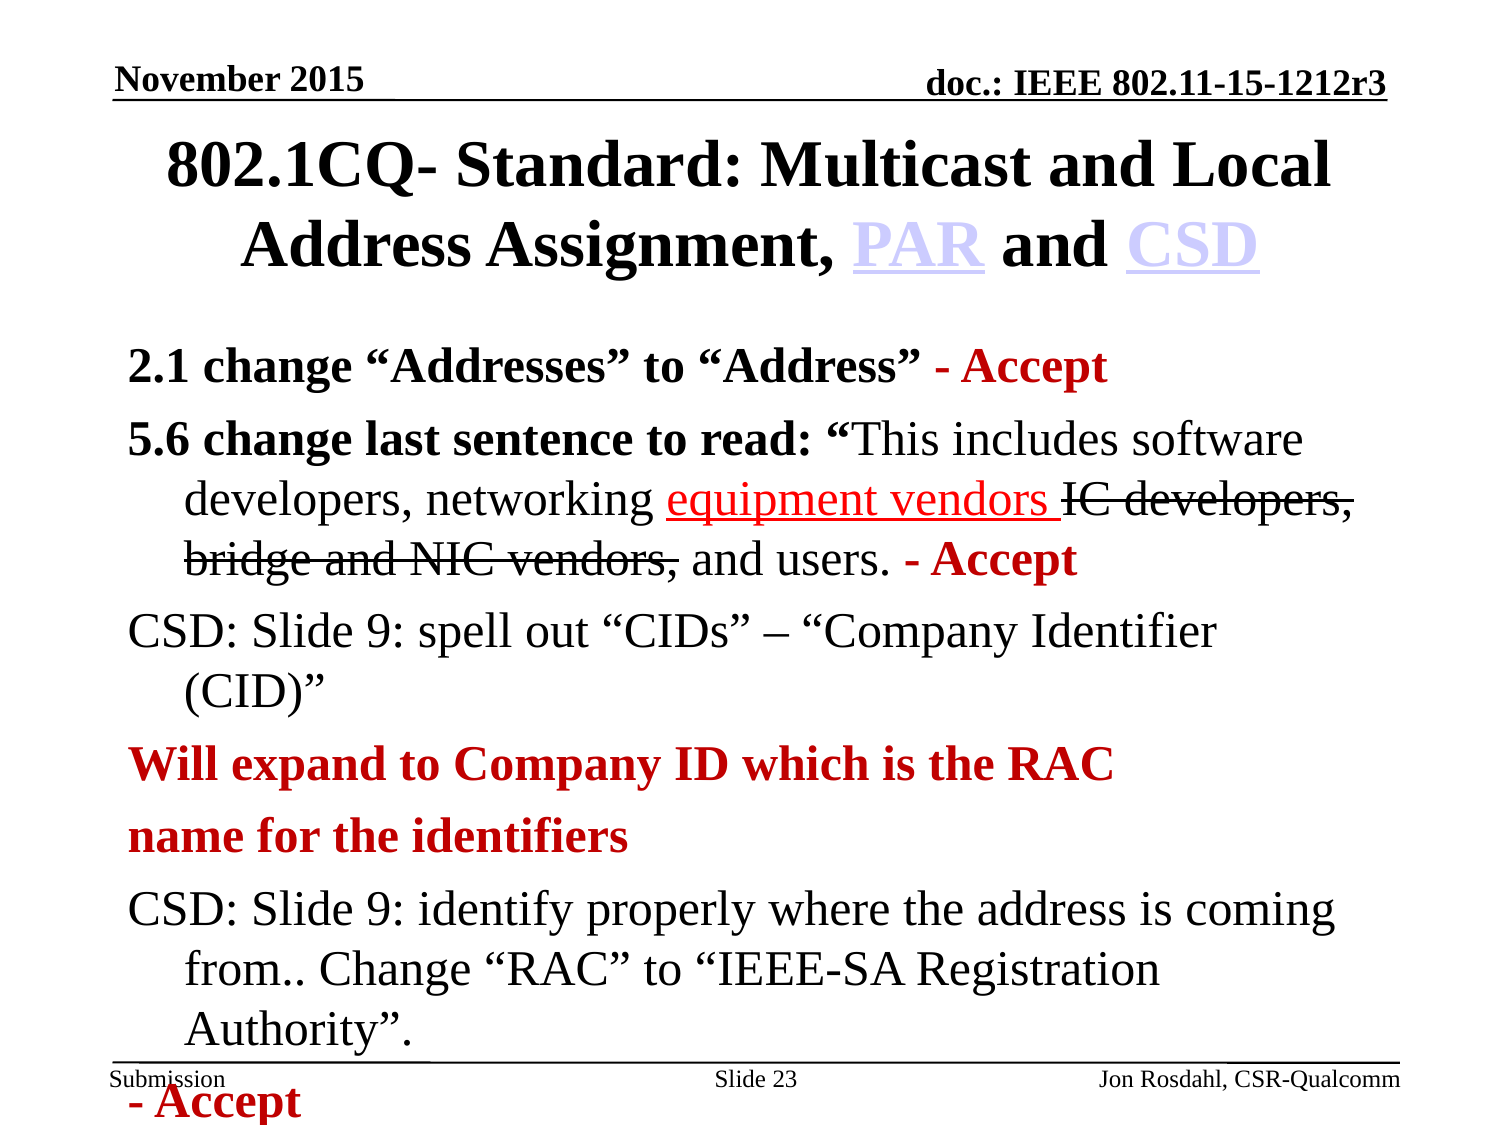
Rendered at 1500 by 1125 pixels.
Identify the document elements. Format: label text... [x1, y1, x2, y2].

slide_number Slide 23 [712, 1061, 800, 1123]
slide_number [114, 54, 423, 100]
title 802.1CQ- Standard: Multicast and Local Address Assignment, PAR and CSD [112, 112, 1388, 288]
list 2.1 change “Addresses” to “Address” - Accept 5.6 change last sentence to read: “This includes software developers, networking equipment vendors IC developers, bridge and NIC vendors, and users. - Accept CSD: Slide 9: spell out “CIDs” – “Company Identifier (CID)” Will expand to Company ID which is the RAC name for the identifiers CSD: Slide 9: identify properly where the address is coming from.. Change “RAC” to “IEEE-SA Registration Authority”. - Accept [112, 324, 1388, 1063]
footer Jon Rosdahl, CSR-Qualcomm [878, 1061, 1402, 1093]
